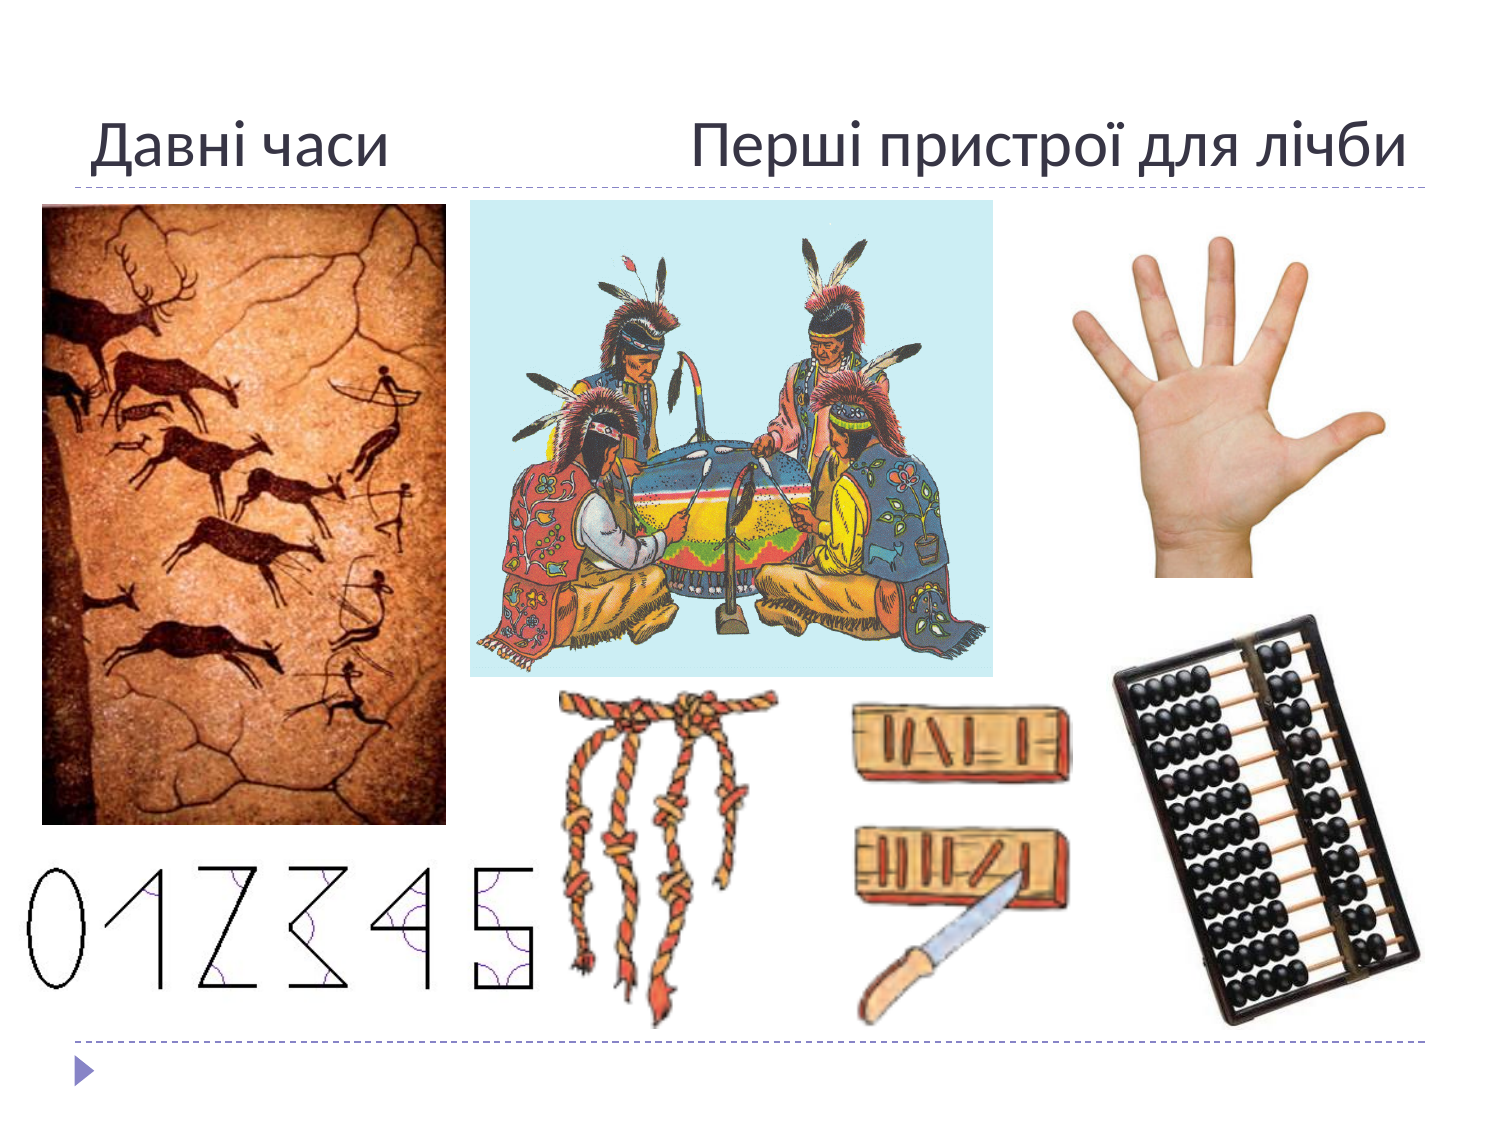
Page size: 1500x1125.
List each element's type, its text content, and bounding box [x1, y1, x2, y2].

picture [18, 689, 1074, 1029]
picture [42, 203, 446, 825]
picture [1041, 214, 1405, 578]
picture [1106, 606, 1426, 1030]
title Давні часи Перші пристрої для лічби [75, 24, 1425, 188]
picture [470, 200, 993, 678]
